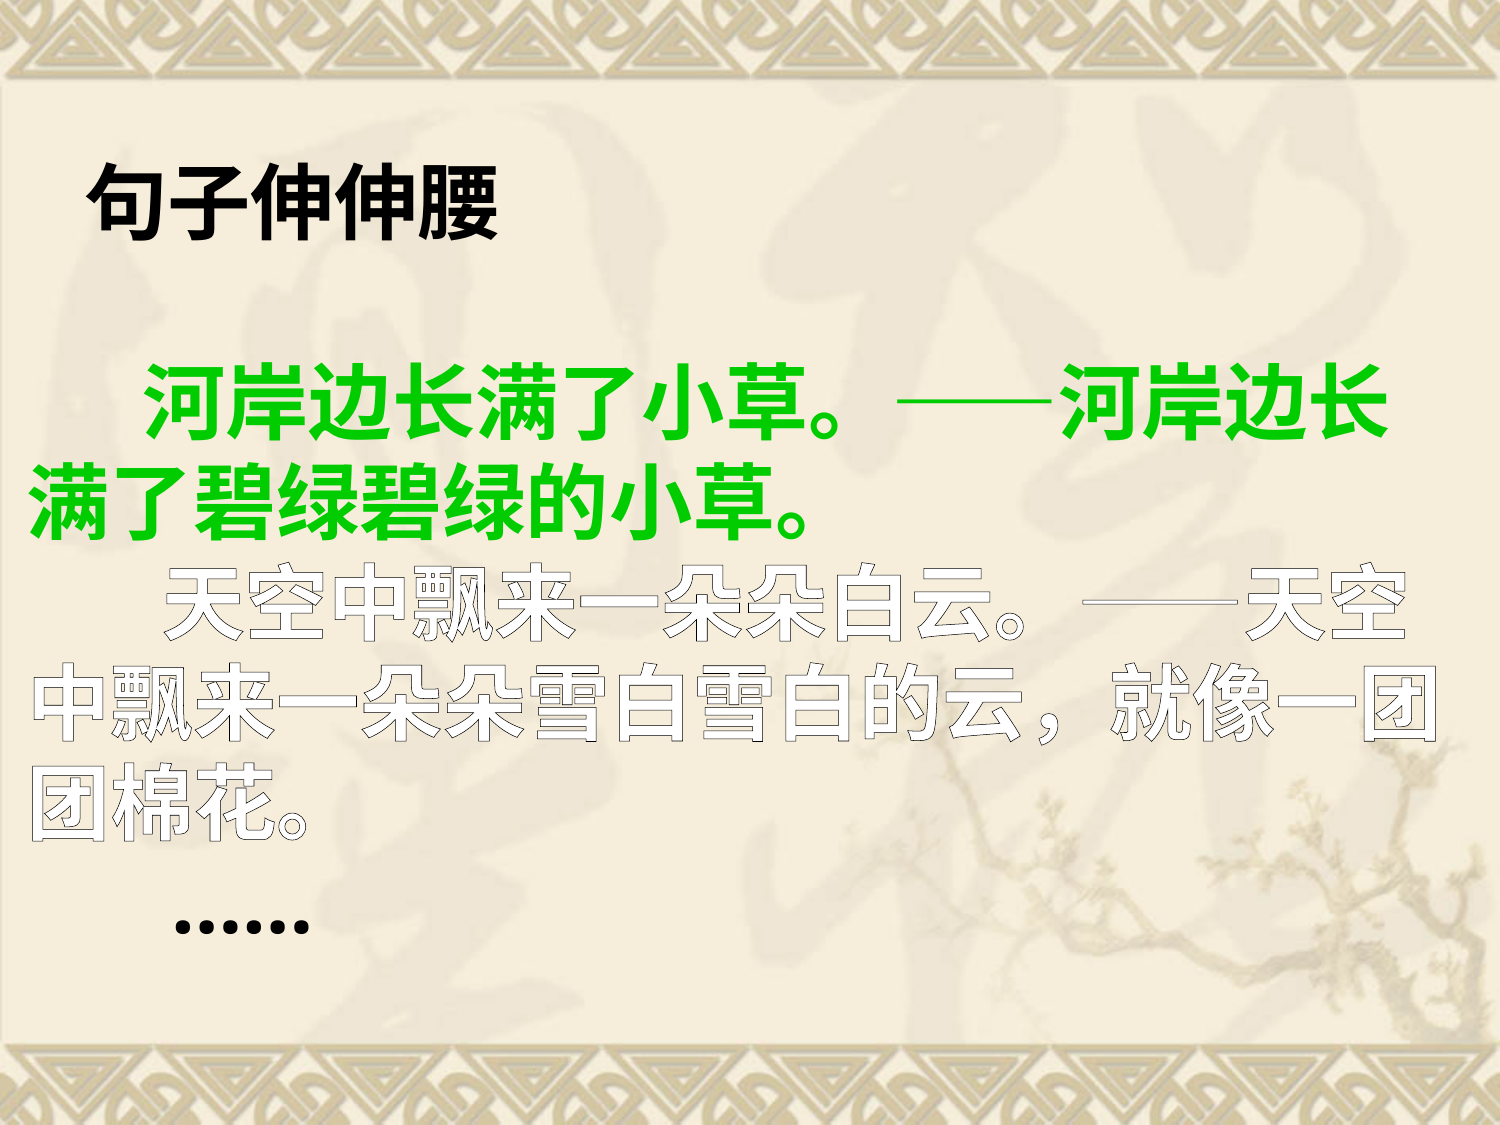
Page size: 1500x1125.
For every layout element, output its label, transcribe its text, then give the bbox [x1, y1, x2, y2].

text_box 句子伸伸腰 河岸边长满了小草。——河岸边长满了碧绿碧绿的小草。 天空中飘来一朵朵白云。——天空中飘来一朵朵雪白雪白的云，就像一团团棉花。 …… [11, 143, 1488, 958]
picture [0, 0, 1500, 1125]
